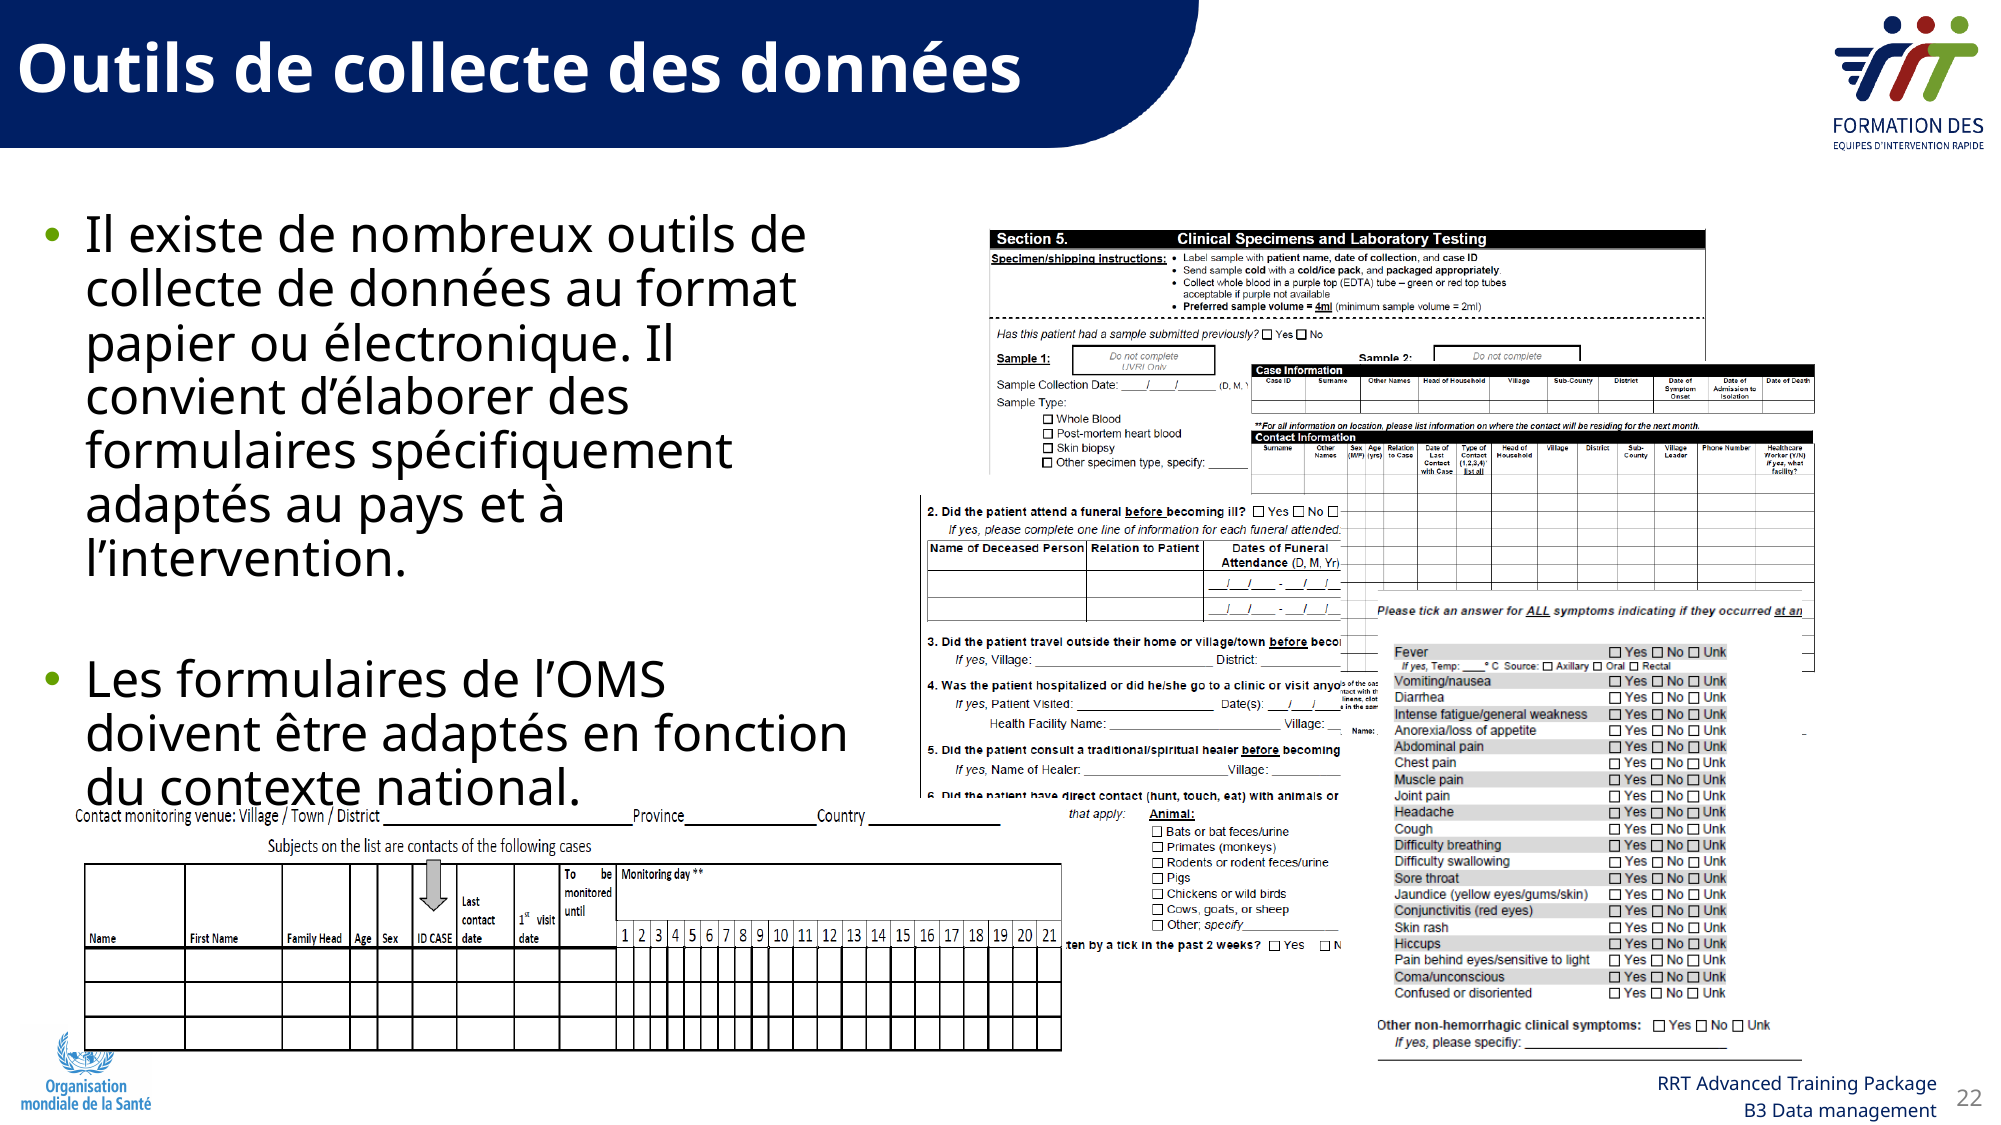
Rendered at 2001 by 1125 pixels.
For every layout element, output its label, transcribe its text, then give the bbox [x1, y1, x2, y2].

title Outils de collecte des données [1, 0, 1803, 166]
picture [20, 228, 1816, 1111]
picture [1833, 15, 1984, 151]
text_box Il existe de nombreux outils de collecte de données au format papier ou électronique. Il convient d’élaborer des formulaires spécifiquement adaptés au pays et à l’intervention. Les formulaires de l’OMS doivent être adaptés en fonction du contexte national. [40, 209, 858, 925]
